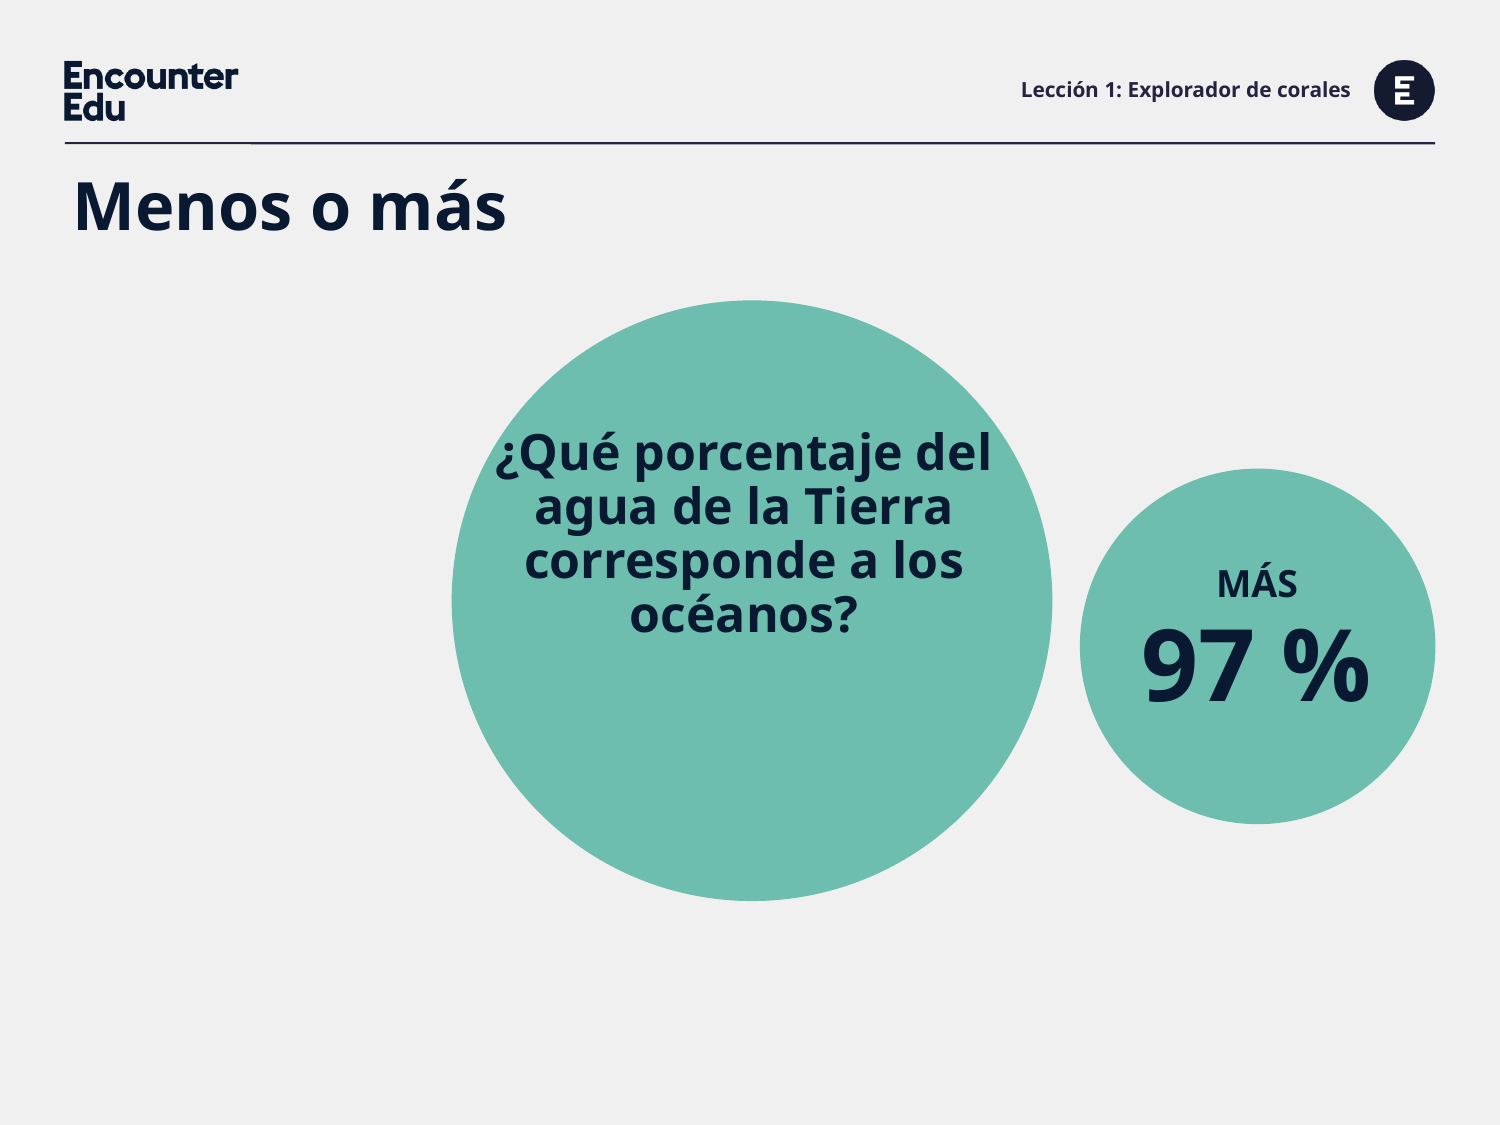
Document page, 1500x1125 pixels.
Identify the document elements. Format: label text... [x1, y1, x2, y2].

picture [1372, 58, 1436, 122]
picture [60, 59, 243, 122]
list ¿Qué porcentaje del agua de la Tierra corresponde a los océanos? [482, 419, 1006, 602]
title Lección 1: Explorador de corales [749, 67, 1359, 114]
text_box MÁS [1079, 516, 1435, 655]
text_box Menos o más [64, 156, 587, 252]
list 97 % [1097, 655, 1415, 790]
